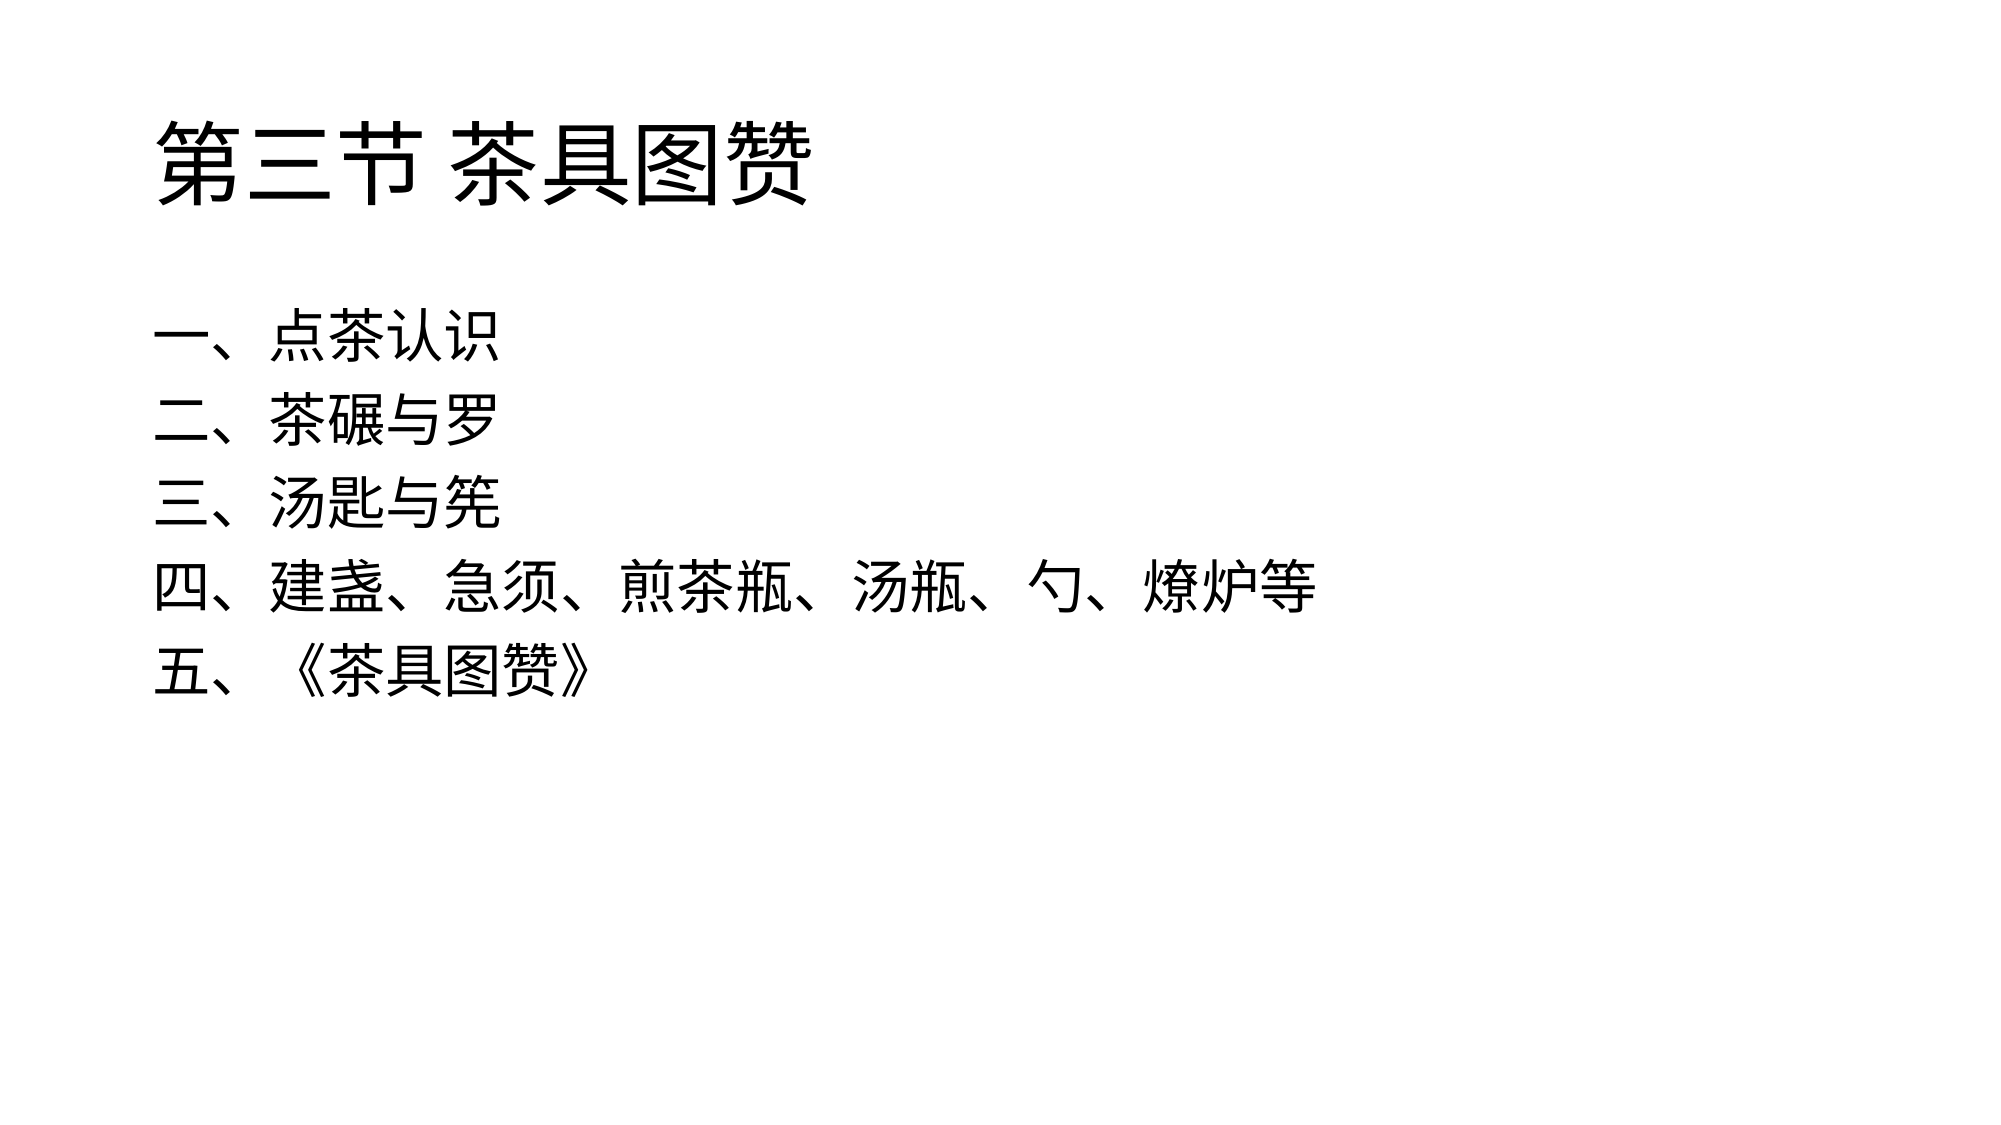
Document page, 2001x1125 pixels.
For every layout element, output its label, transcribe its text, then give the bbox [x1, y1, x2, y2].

title 第三节 茶具图赞 [137, 59, 1863, 278]
list 一、点茶认识 二、茶碾与罗 三、汤匙与筅 四、建盏、急须、煎茶瓶、汤瓶、勺、燎炉等 五、《茶具图赞》 [137, 299, 1863, 1014]
